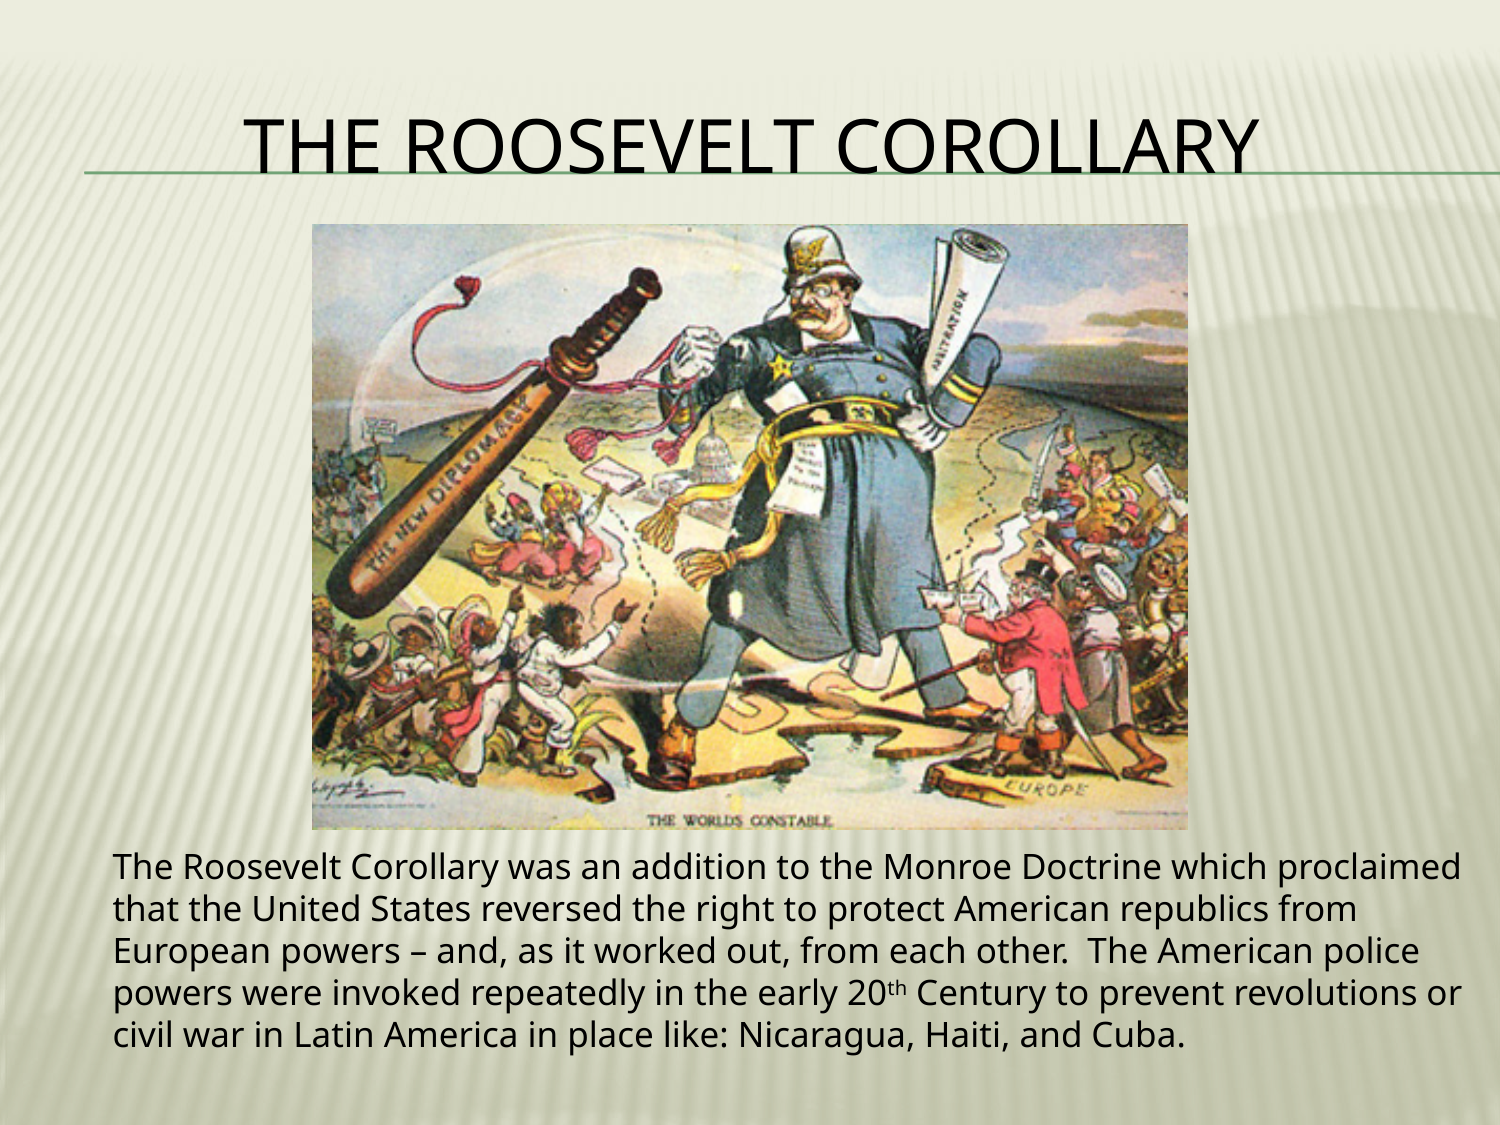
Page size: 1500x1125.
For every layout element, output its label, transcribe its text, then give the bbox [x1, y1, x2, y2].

list The Roosevelt Corollary was an addition to the Monroe Doctrine which proclaimed that the United States reversed the right to protect American republics from European powers – and, as it worked out, from each other. The American police powers were invoked repeatedly in the early 20th Century to prevent revolutions or civil war in Latin America in place like: Nicaragua, Haiti, and Cuba. [97, 837, 1498, 1100]
title The Roosevelt Corollary [49, 75, 1475, 213]
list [312, 224, 1188, 830]
